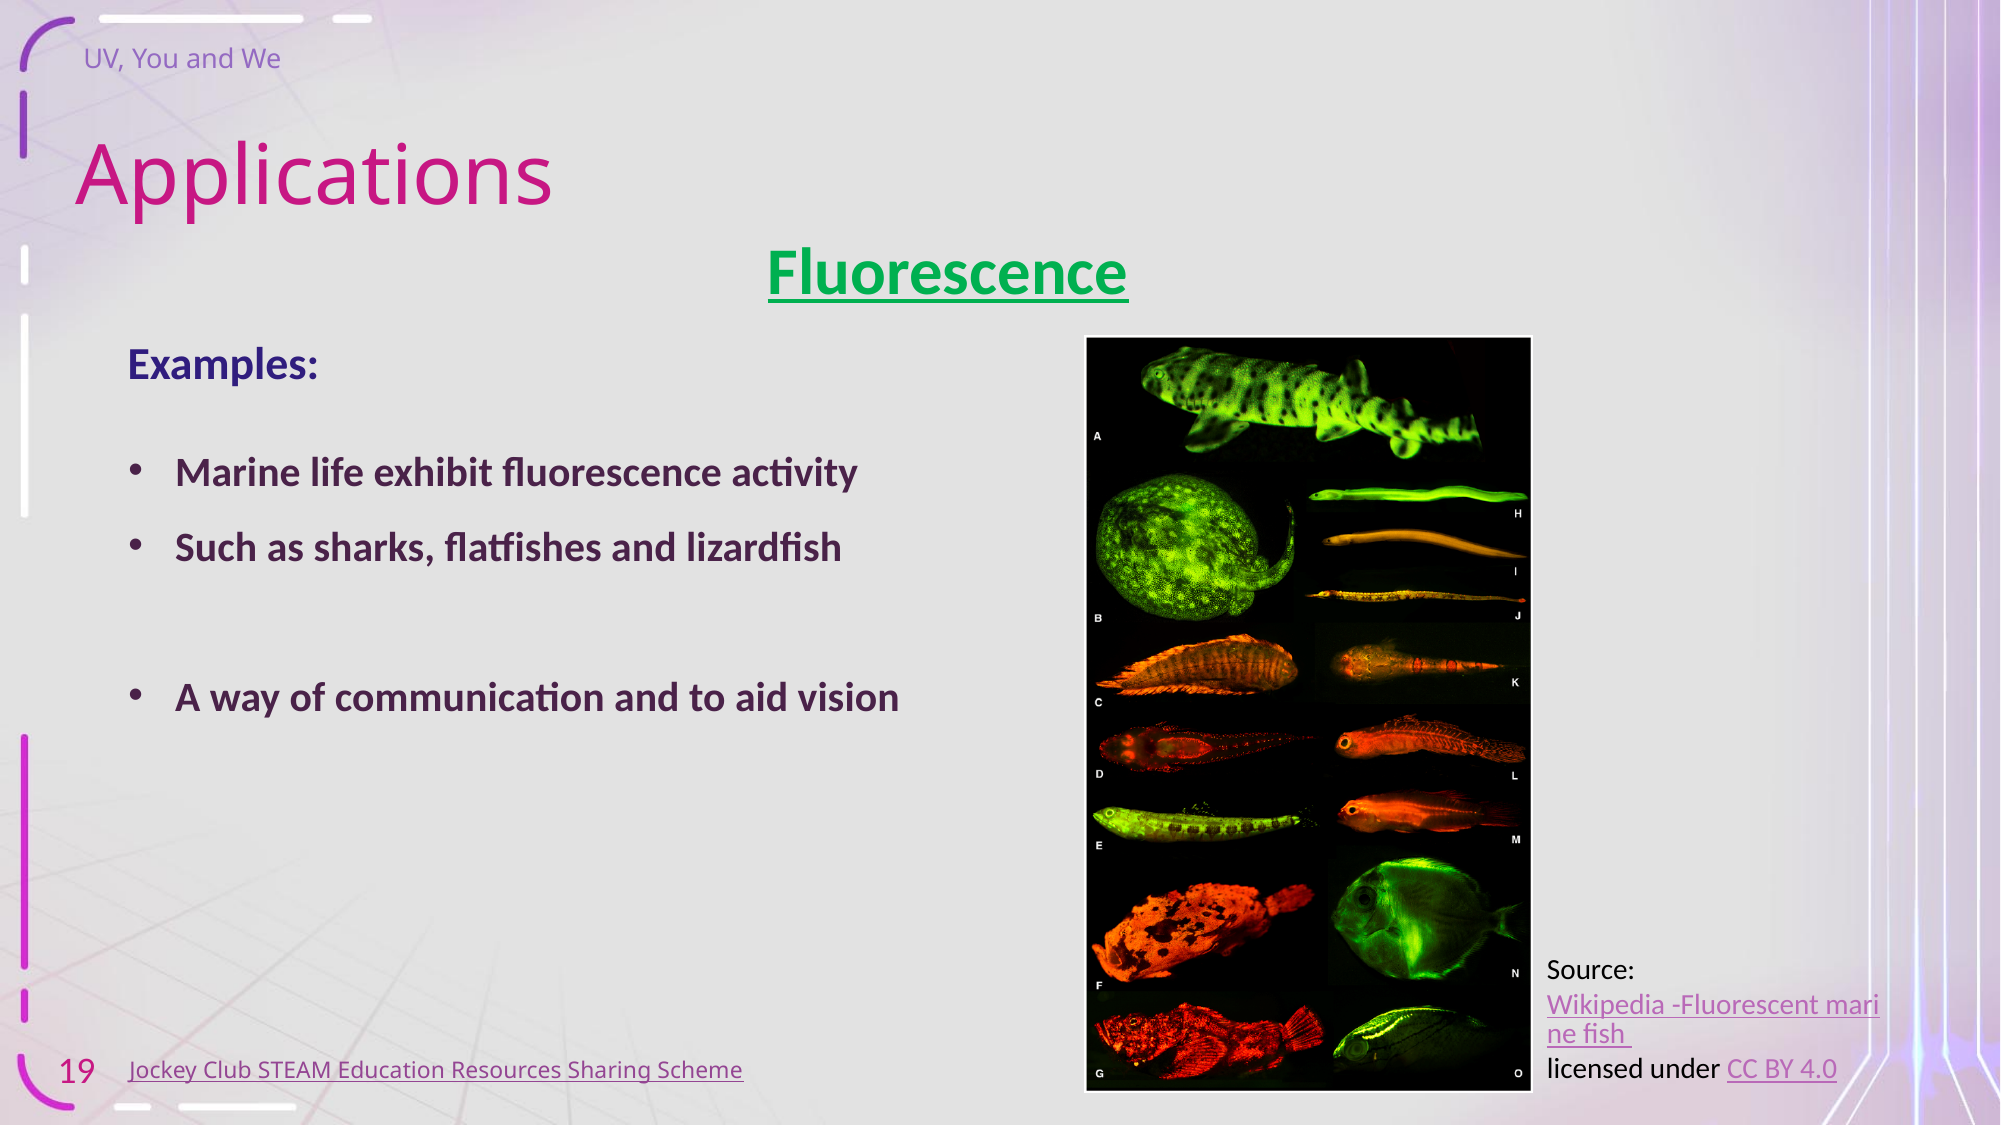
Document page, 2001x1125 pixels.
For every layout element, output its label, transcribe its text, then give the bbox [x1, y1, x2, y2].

picture [0, 0, 2001, 1125]
text_box Fluorescence [752, 220, 1144, 316]
text_box Source: Wikipedia -Fluorescent marine fish licensed under CC BY 4.0 [1538, 943, 1897, 1063]
title Applications [61, 63, 1571, 279]
text_box Marine life exhibit fluorescence activity Such as sharks, flatfishes and lizardfish A way of communication and to aid vision [113, 412, 916, 727]
text_box Examples: [112, 326, 335, 397]
